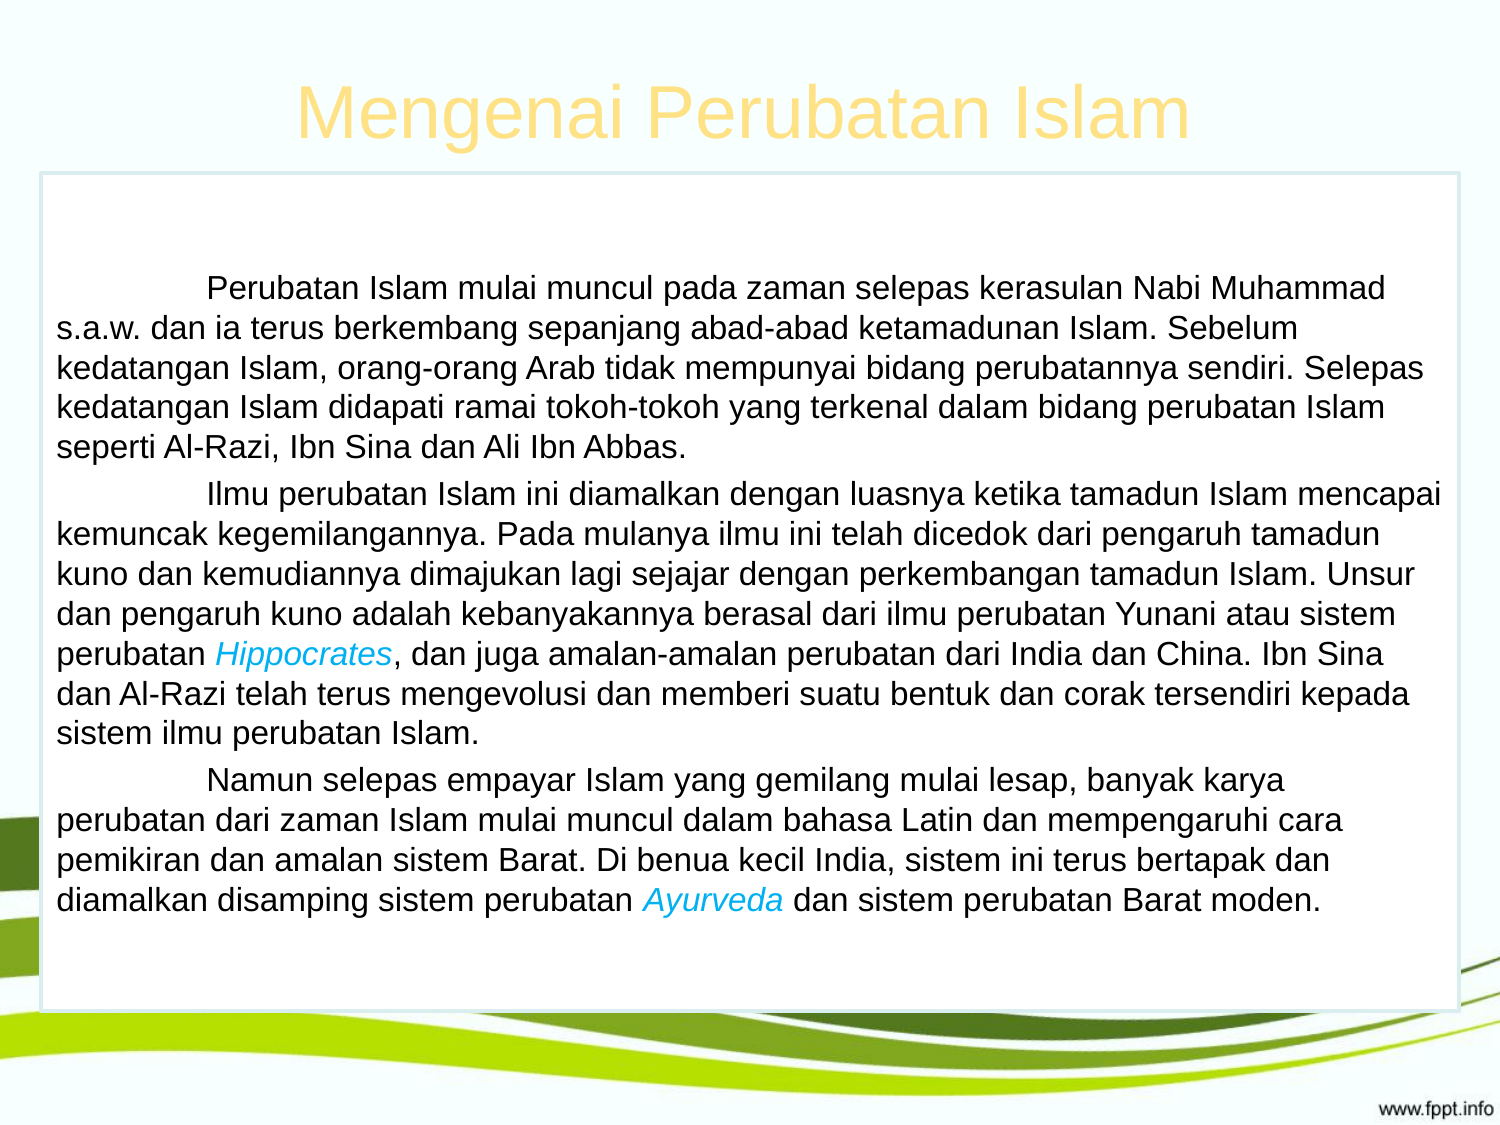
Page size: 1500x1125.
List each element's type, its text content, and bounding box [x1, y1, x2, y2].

picture [0, 0, 1500, 1125]
title Mengenai Perubatan Islam [41, 45, 1447, 171]
list Perubatan Islam mulai muncul pada zaman selepas kerasulan Nabi Muhammad s.a.w. dan ia terus berkembang sepanjang abad-abad ketamadunan Islam. Sebelum kedatangan Islam, orang-orang Arab tidak mempunyai bidang perubatannya sendiri. Selepas kedatangan Islam didapati ramai tokoh-tokoh yang terkenal dalam bidang perubatan Islam seperti Al-Razi, Ibn Sina dan Ali Ibn Abbas. Ilmu perubatan Islam ini diamalkan dengan luasnya ketika tamadun Islam mencapai kemuncak kegemilangannya. Pada mulanya ilmu ini telah dicedok dari pengaruh tamadun kuno dan kemudiannya dimajukan lagi sejajar dengan perkembangan tamadun Islam. Unsur dan pengaruh kuno adalah kebanyakannya berasal dari ilmu perubatan Yunani atau sistem perubatan Hippocrates, dan juga amalan-amalan perubatan dari India dan China. Ibn Sina dan Al-Razi telah terus mengevolusi dan memberi suatu bentuk dan corak tersendiri kepada sistem ilmu perubatan Islam. Namun selepas empayar Islam yang gemilang mulai lesap, banyak karya perubatan dari zaman Islam mulai muncul dalam bahasa Latin dan mempengaruhi cara pemikiran dan amalan sistem Barat. Di benua kecil India, sistem ini terus bertapak dan diamalkan disamping sistem perubatan Ayurveda dan sistem perubatan Barat moden. [39, 171, 1461, 1013]
